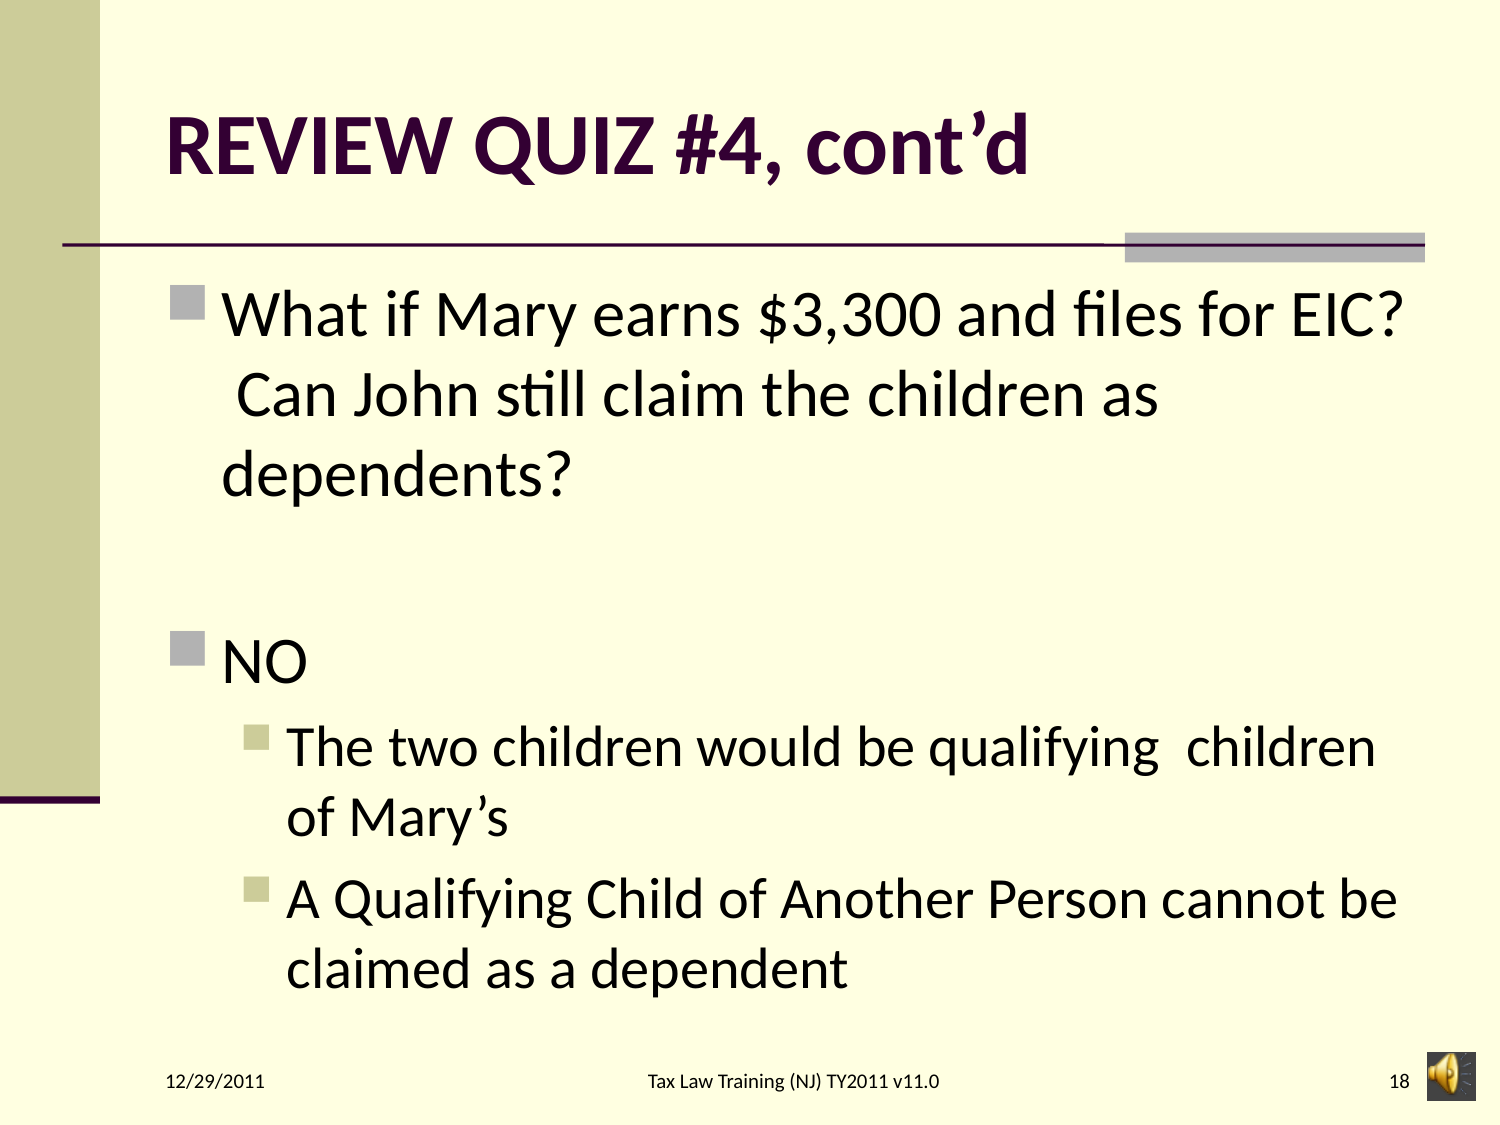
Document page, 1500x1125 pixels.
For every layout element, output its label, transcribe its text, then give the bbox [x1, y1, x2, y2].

title REVIEW QUIZ #4, cont’d [150, 45, 1425, 234]
picture [1426, 1051, 1477, 1102]
footer Tax Law Training (NJ) TY2011 v11.0 [549, 1049, 1038, 1101]
list What if Mary earns $3,300 and files for EIC? Can John still claim the children as dependents? NO The two children would be qualifying children of Mary’s A Qualifying Child of Another Person cannot be claimed as a dependent [150, 262, 1425, 1038]
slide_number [149, 1050, 476, 1101]
slide_number 18 [1112, 1049, 1426, 1101]
